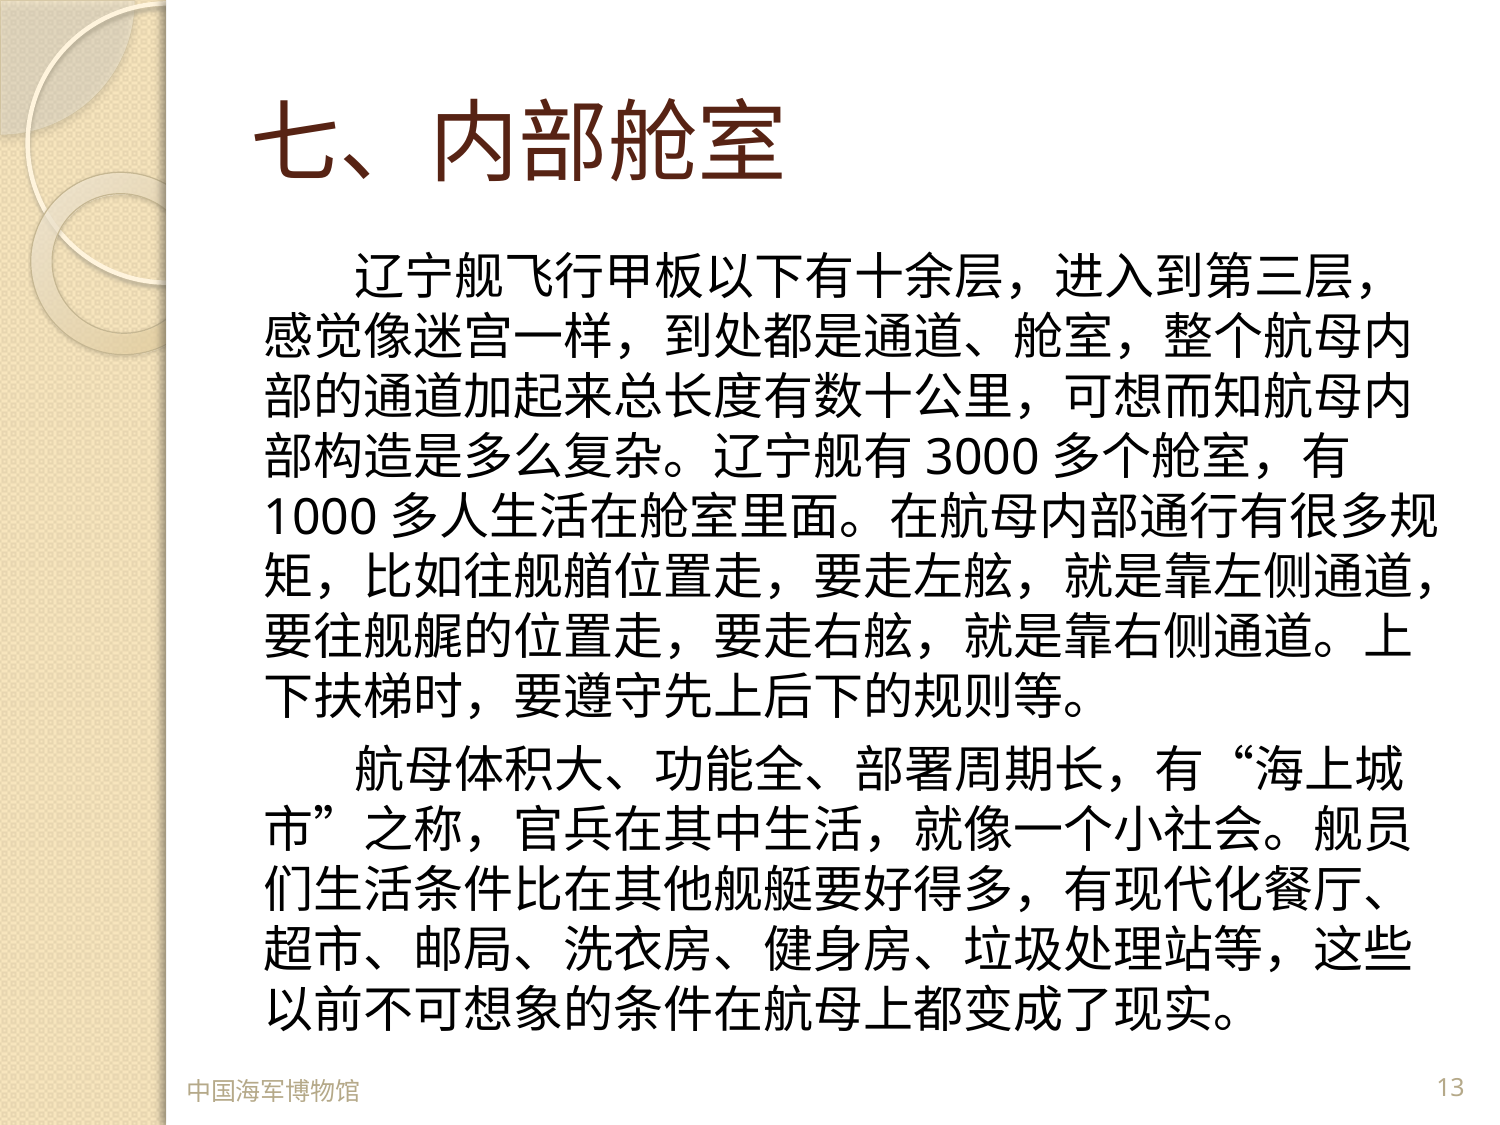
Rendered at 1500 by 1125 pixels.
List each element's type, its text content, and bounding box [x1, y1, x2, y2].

list 辽宁舰飞行甲板以下有十余层，进入到第三层，感觉像迷宫一样，到处都是通道、舱室，整个航母内部的通道加起来总长度有数十公里，可想而知航母内部构造是多么复杂。辽宁舰有3000多个舱室，有1000多人生活在舱室里面。在航母内部通行有很多规矩，比如往舰艏位置走，要走左舷，就是靠左侧通道，要往舰艉的位置走，要走右舷，就是靠右侧通道。上下扶梯时，要遵守先上后下的规则等。 航母体积大、功能全、部署周期长，有“海上城市”之称，官兵在其中生活，就像一个小社会。舰员们生活条件比在其他舰艇要好得多，有现代化餐厅、超市、邮局、洗衣房、健身房、垃圾处理站等，这些以前不可想象的条件在航母上都变成了现实。 [235, 237, 1466, 1025]
slide_number 13 [1413, 1034, 1488, 1113]
title 七、内部舱室 [235, 45, 1466, 233]
footer 中国海军博物馆 [171, 1034, 621, 1113]
